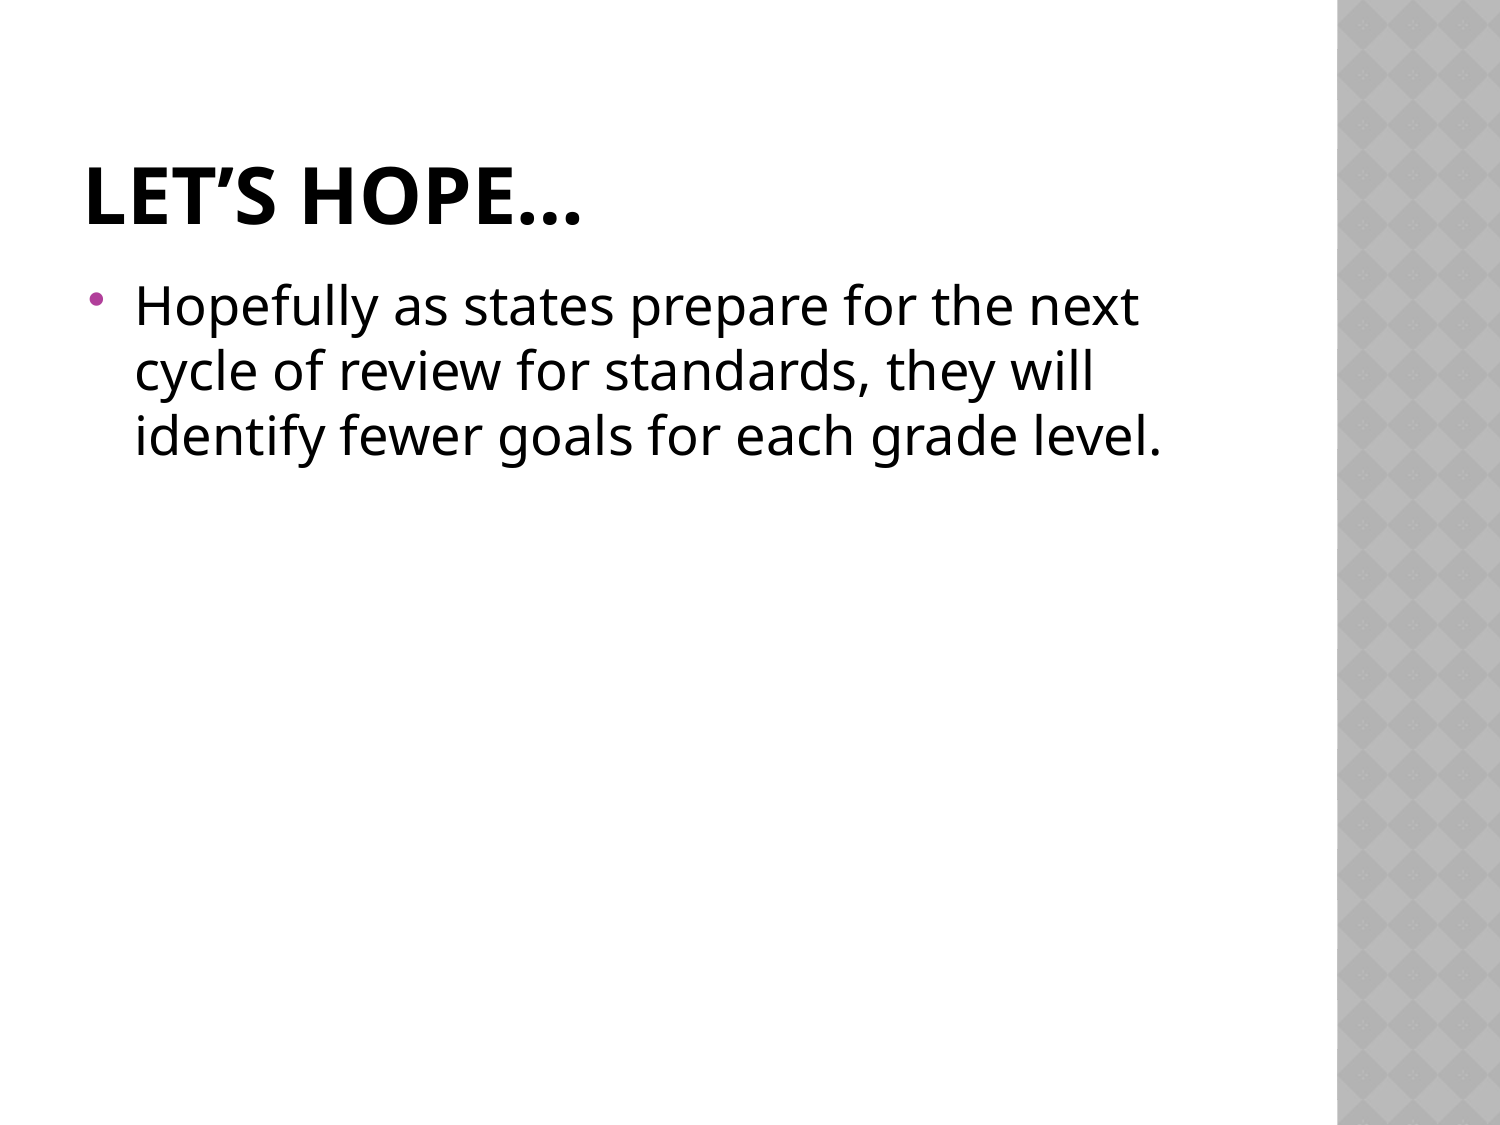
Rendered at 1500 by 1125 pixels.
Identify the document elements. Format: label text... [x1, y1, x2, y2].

list Hopefully as states prepare for the next cycle of review for standards, they will identify fewer goals for each grade level. [75, 264, 1263, 1059]
title Let’s hope… [75, 52, 1263, 240]
